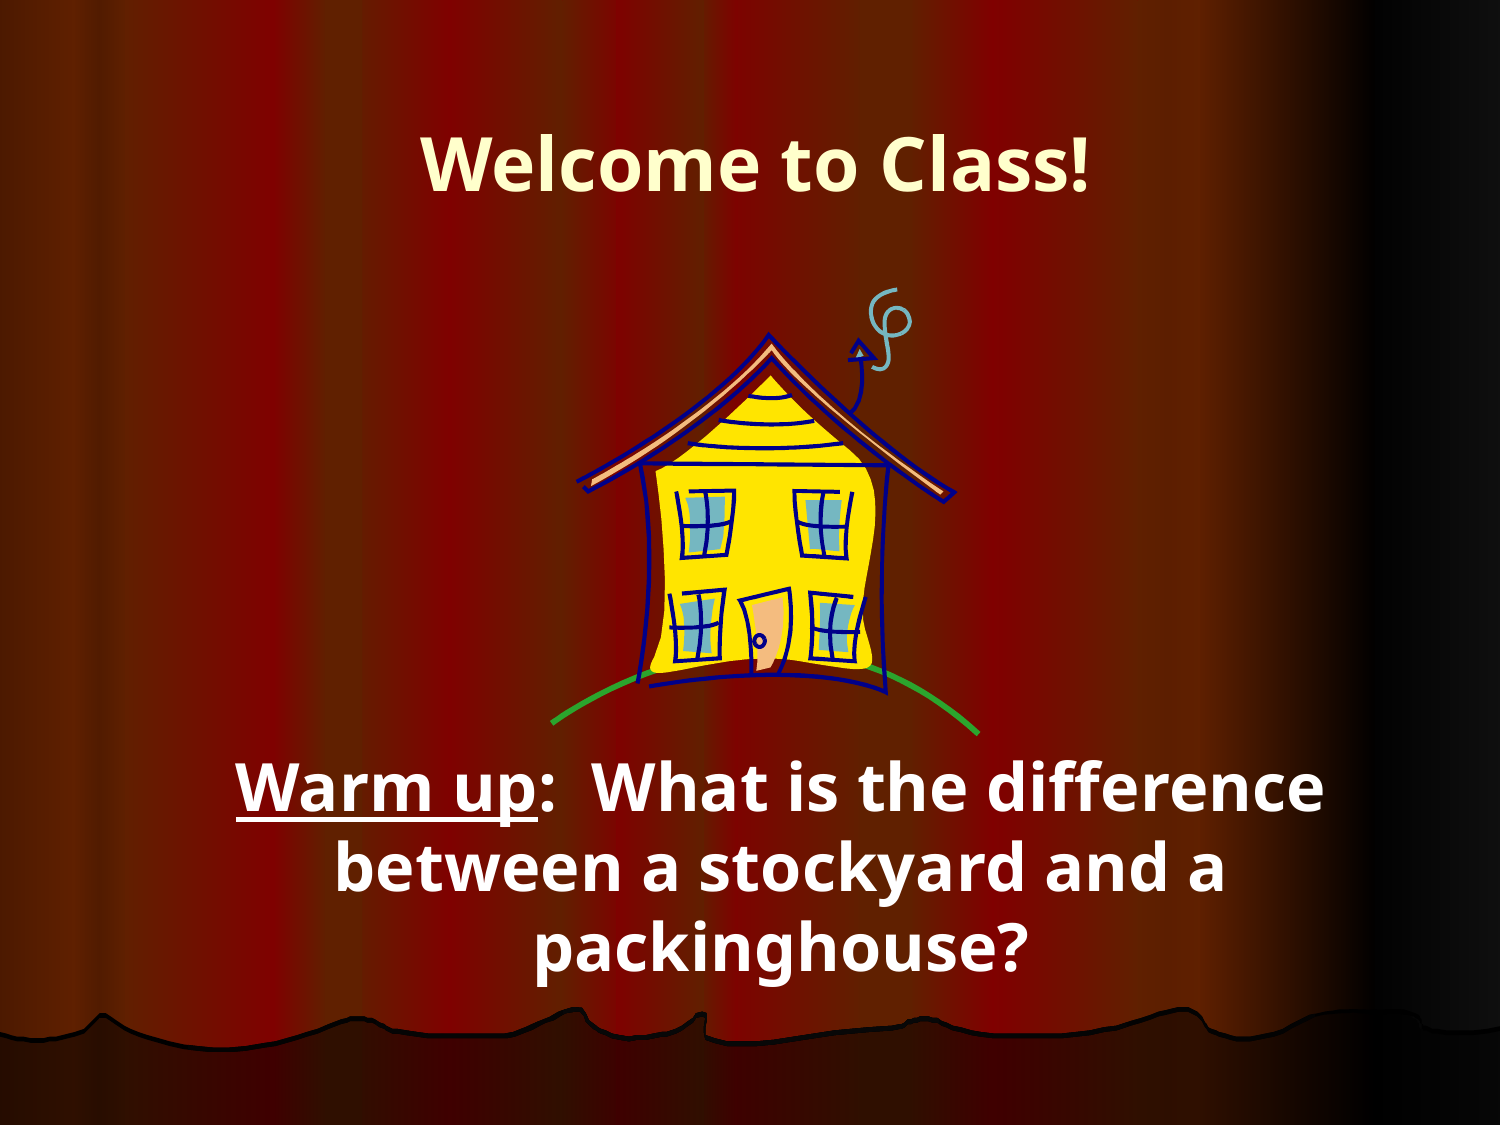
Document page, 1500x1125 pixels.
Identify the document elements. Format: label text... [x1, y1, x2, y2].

picture [549, 287, 981, 737]
title Welcome to Class! [49, 37, 1463, 376]
text_box [546, 743, 954, 807]
subtitle Warm up: What is the difference between a stockyard and a packinghouse? [212, 737, 1351, 1076]
